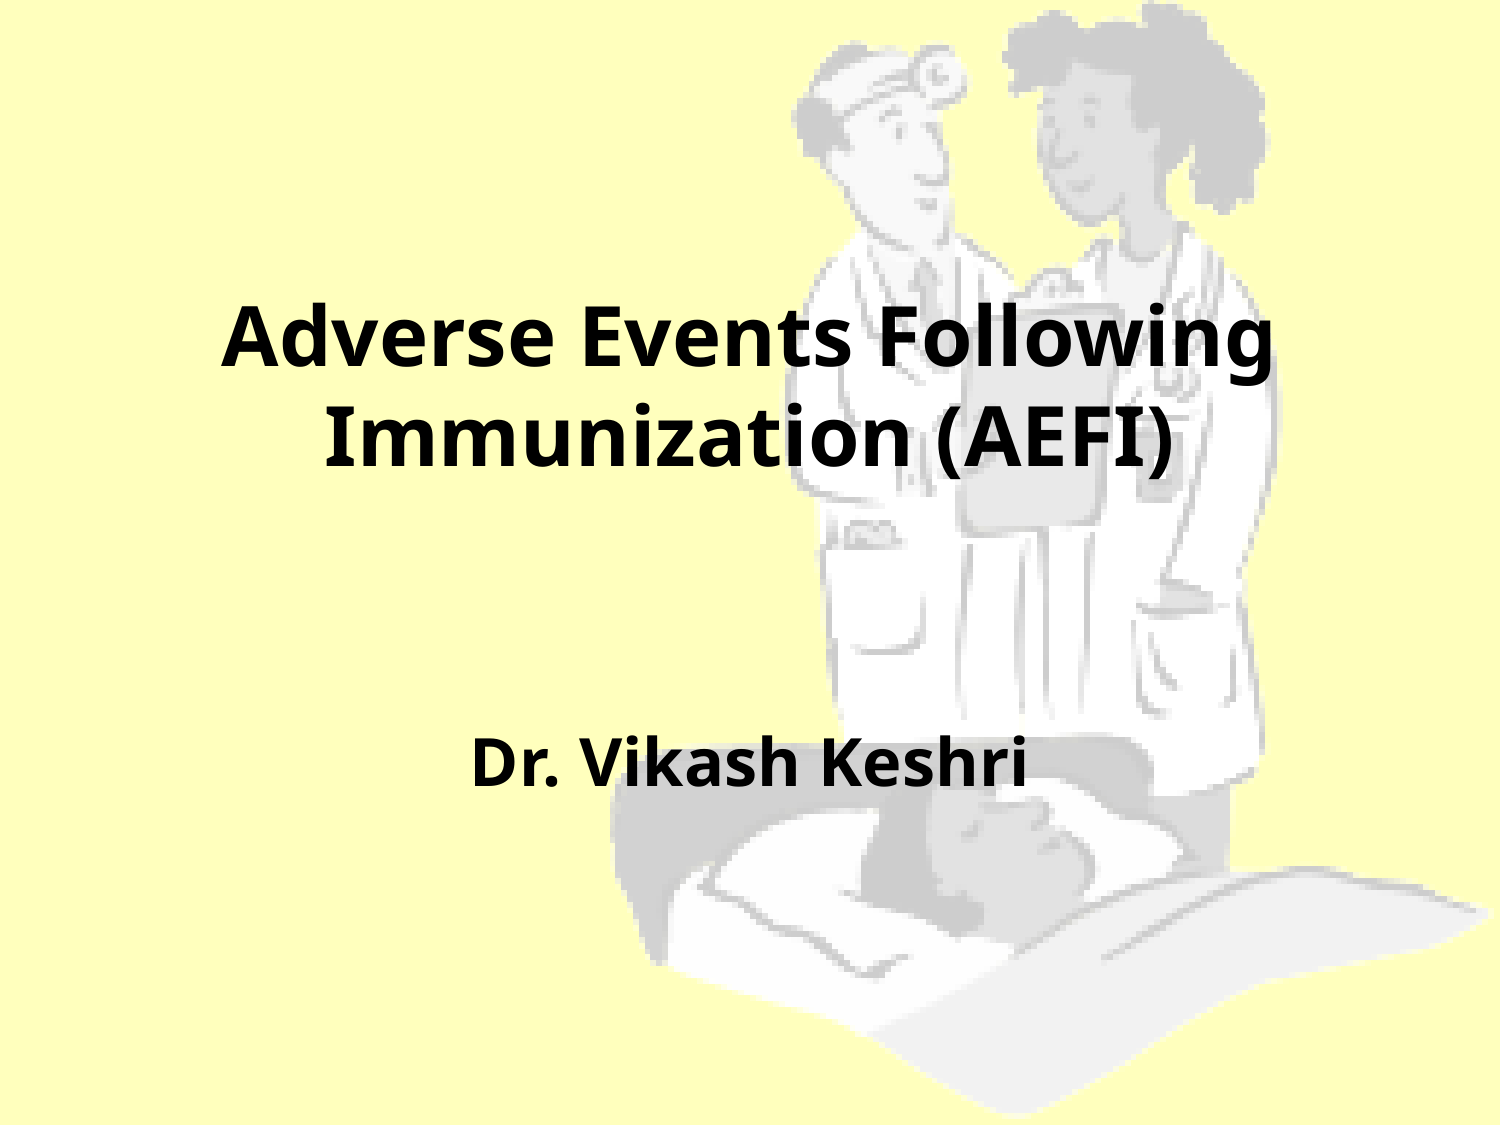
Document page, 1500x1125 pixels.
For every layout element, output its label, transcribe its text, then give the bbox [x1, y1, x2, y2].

subtitle Dr. Vikash Keshri [224, 712, 1276, 926]
title Adverse Events Following Immunization (AEFI) [112, 262, 1388, 504]
